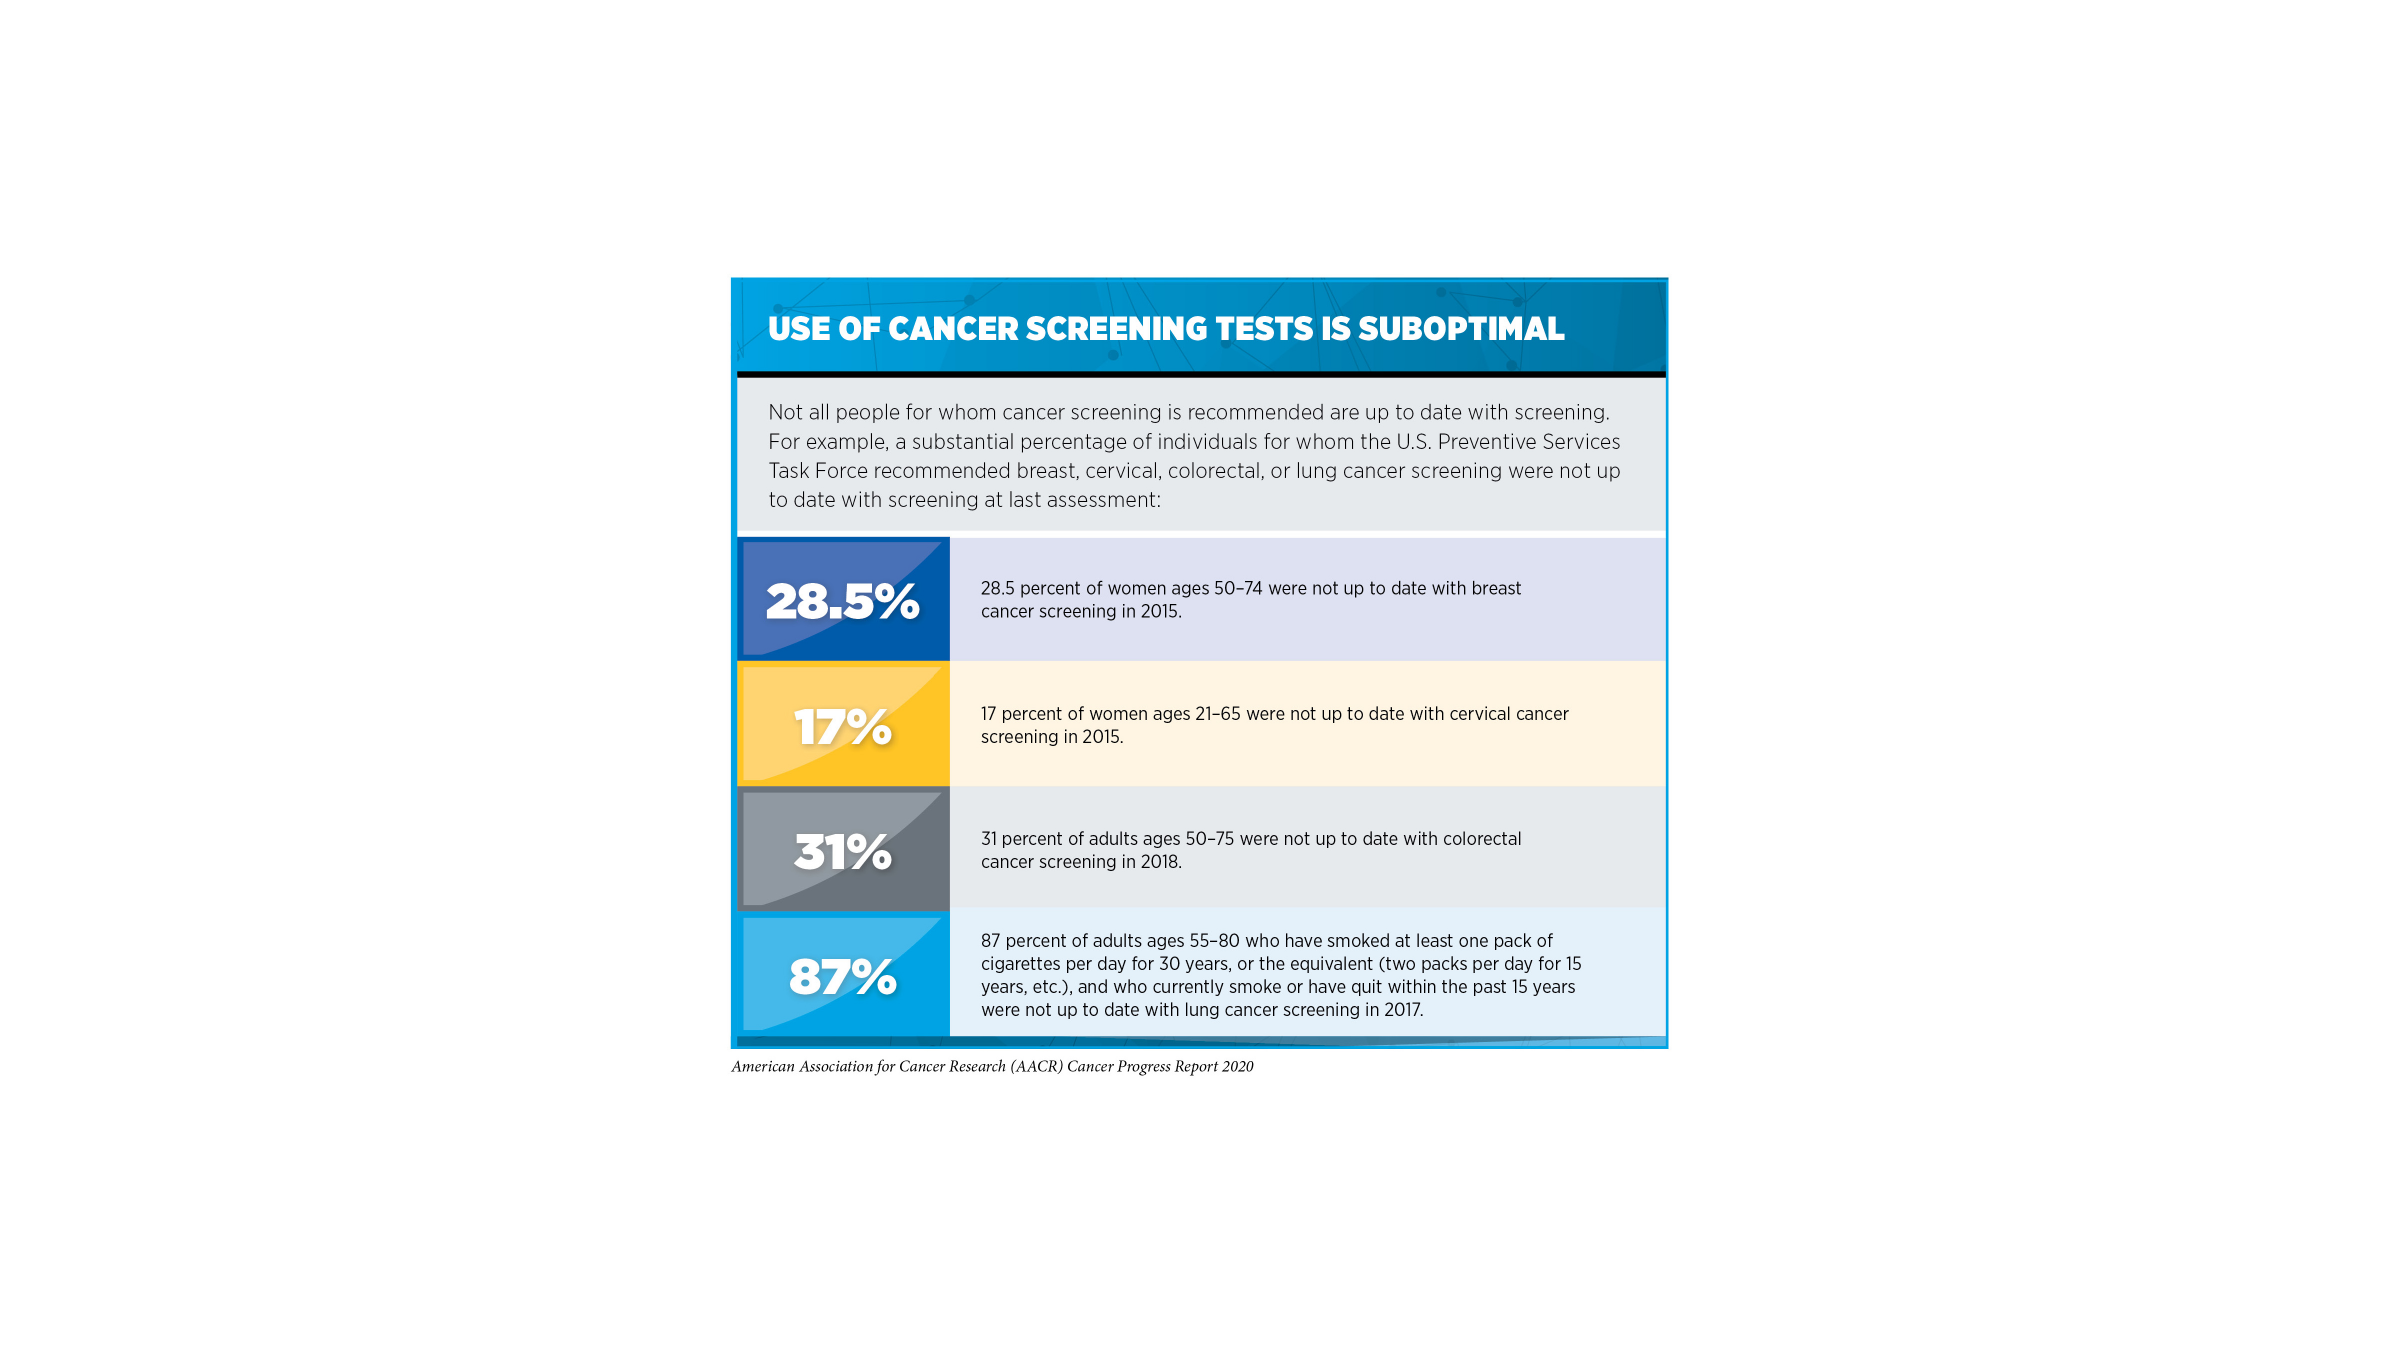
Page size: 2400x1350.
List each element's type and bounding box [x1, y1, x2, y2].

picture [720, 267, 1680, 1083]
